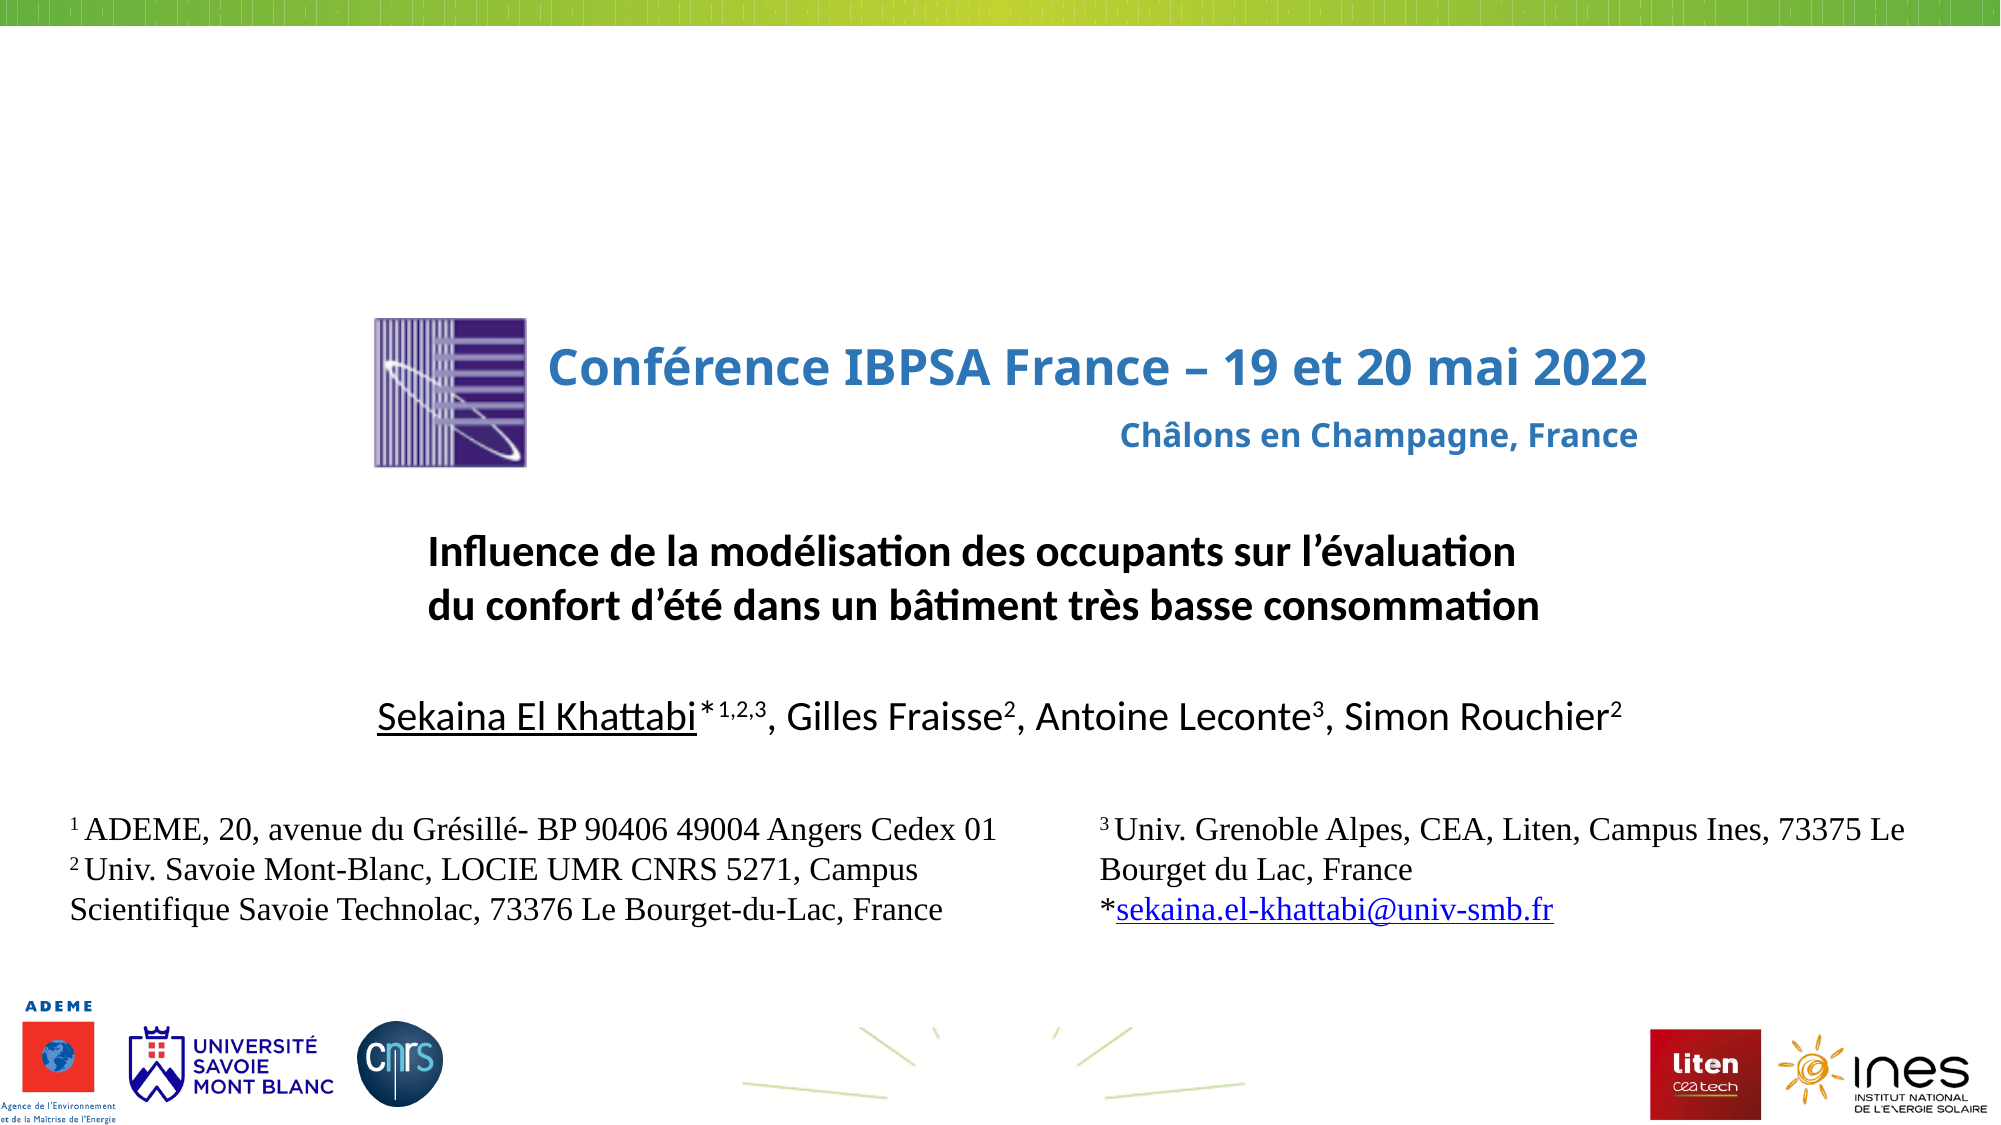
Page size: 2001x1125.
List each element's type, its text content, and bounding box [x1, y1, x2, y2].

picture [710, 1004, 1264, 1105]
text_box Sekaina El Khattabi*1,2,3, Gilles Fraisse2, Antoine Leconte3, Simon Rouchier2 [341, 681, 1659, 747]
picture [0, 999, 344, 1125]
text_box 1 ADEME, 20, avenue du Grésillé- BP 90406 49004 Angers Cedex 01 2 Univ. Savoie Mont-Blanc, LOCIE UMR CNRS 5271, Campus Scientifique Savoie Technolac, 73376 Le Bourget-du-Lac, France [54, 800, 1063, 935]
picture [357, 1021, 443, 1107]
text_box Influence de la modélisation des occupants sur l’évaluation du confort d’été dans un bâtiment très basse consommation [412, 496, 1587, 655]
picture [1649, 1028, 1763, 1121]
picture [373, 318, 527, 469]
text_box Conférence IBPSA France – 19 et 20 mai 2022 Châlons en Champagne, France [527, 329, 1663, 460]
text_box 3 Univ. Grenoble Alpes, CEA, Liten, Campus Ines, 73375 Le Bourget du Lac, France *sekaina.el-khattabi@univ-smb.fr [1084, 800, 1946, 935]
picture [1771, 1028, 1994, 1119]
